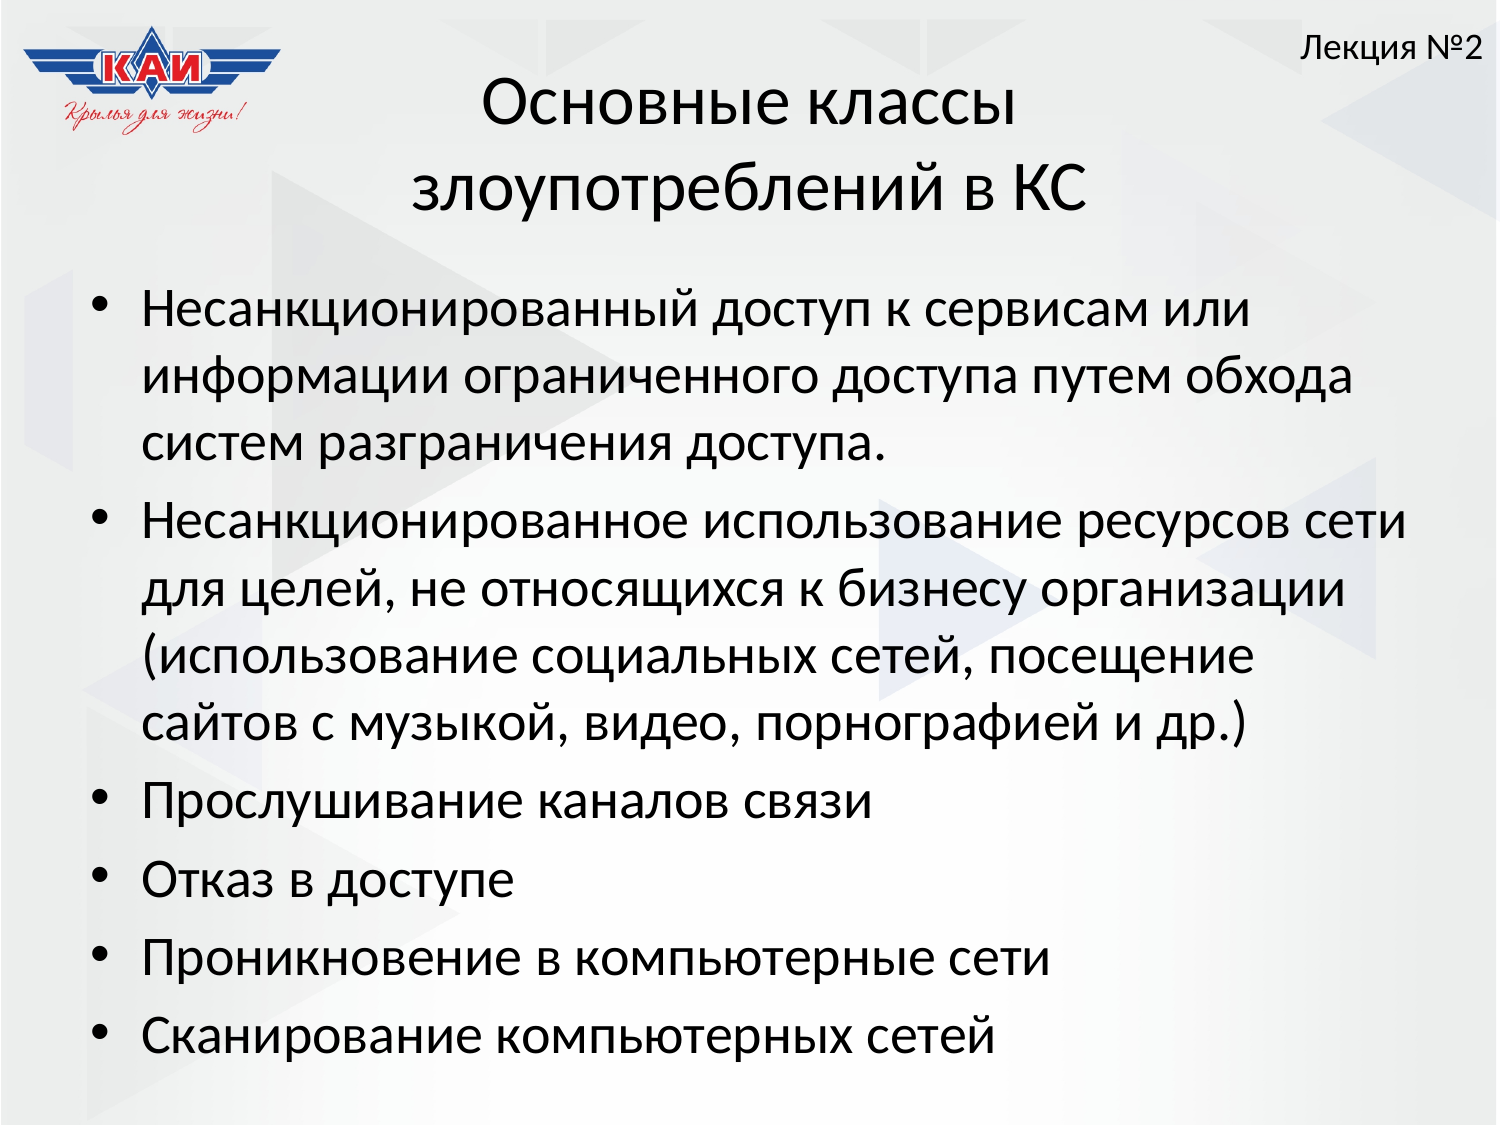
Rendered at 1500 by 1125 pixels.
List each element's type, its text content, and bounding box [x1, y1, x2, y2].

list Несанкционированный доступ к сервисам или информации ограниченного доступа путем обхода систем разграничения доступа. Несанкционированное использование ресурсов сети для целей, не относящихся к бизнесу организации (использование социальных сетей, посещение сайтов с музыкой, видео, порнографией и др.) Прослушивание каналов связи Отказ в доступе Проникновение в компьютерные сети Сканирование компьютерных сетей [75, 262, 1425, 1083]
picture [0, 0, 1500, 1125]
text_box Лекция №2 [1285, 14, 1499, 75]
title Основные классы злоупотреблений в КС [75, 45, 1425, 233]
